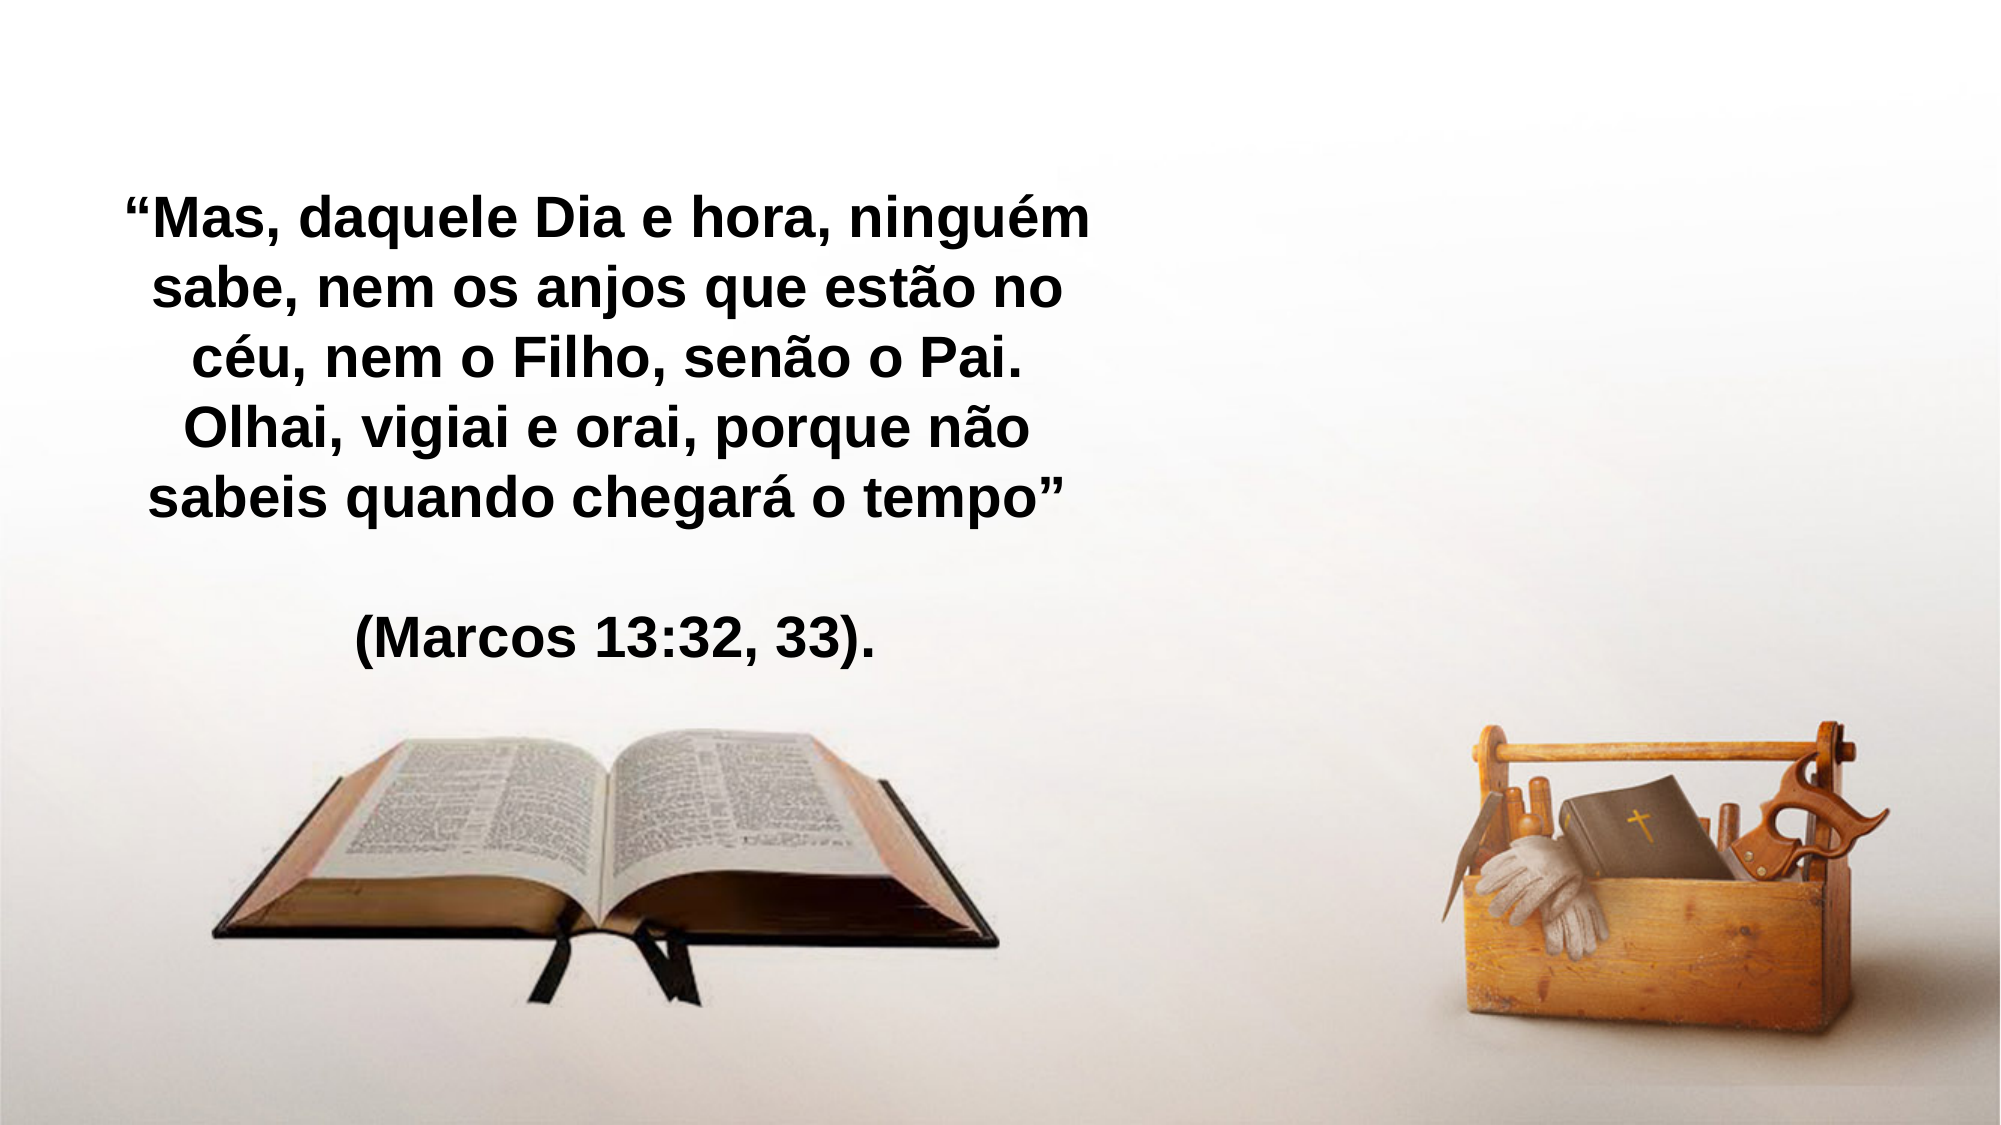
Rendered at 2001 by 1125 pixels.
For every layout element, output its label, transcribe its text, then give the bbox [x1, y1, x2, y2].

picture [0, 0, 2001, 1125]
text_box “Mas, daquele Dia e hora, ninguém sabe, nem os anjos que estão no céu, nem o Filho, senão o Pai. Olhai, vigiai e orai, porque não sabeis quando chegará o tempo” (Marcos 13:32, 33). [93, 171, 1123, 677]
